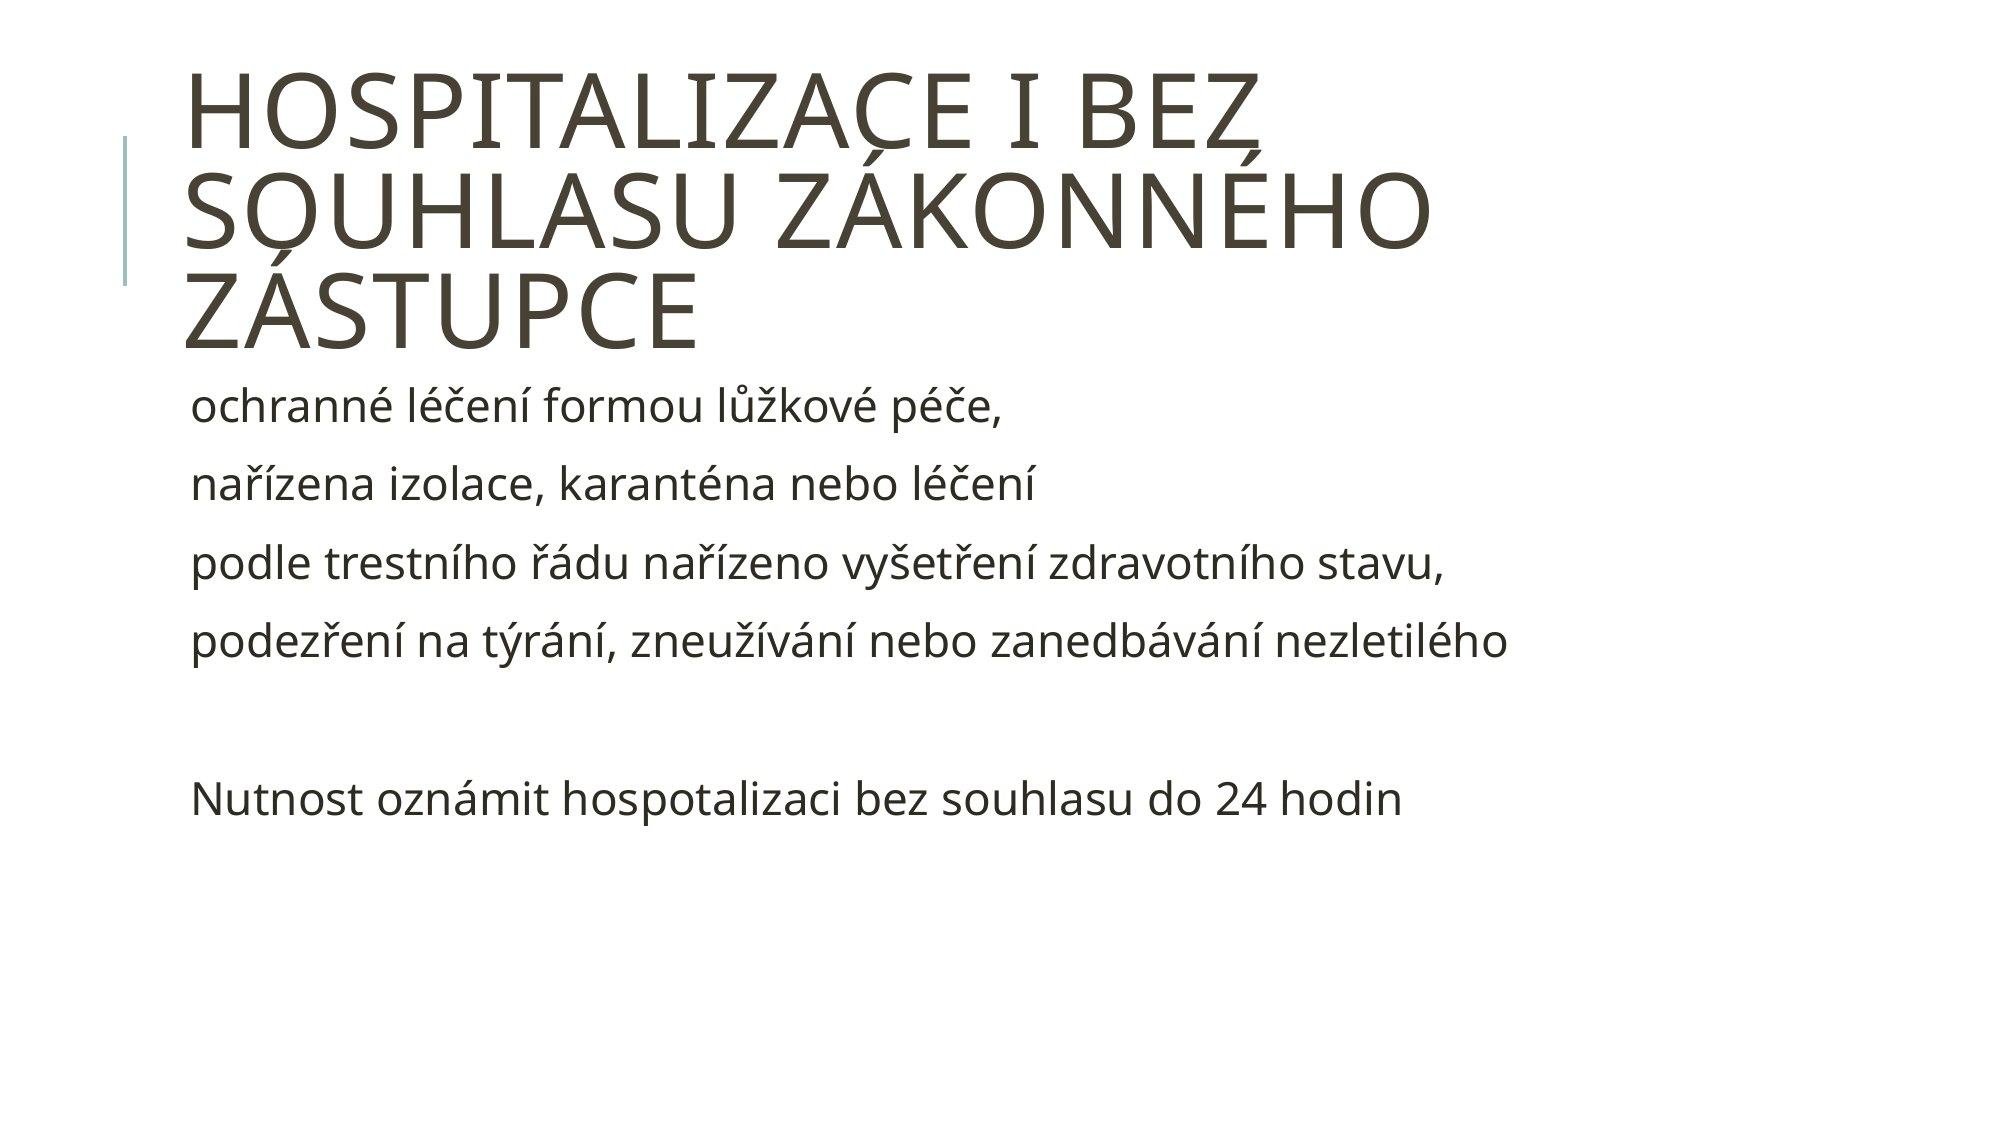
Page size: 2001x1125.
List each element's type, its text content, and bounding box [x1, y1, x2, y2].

title Hospitalizace i bez souhlasu zákonného zástupce [168, 96, 1763, 342]
list ochranné léčení formou lůžkové péče, nařízena izolace, karanténa nebo léčení podle trestního řádu nařízeno vyšetření zdravotního stavu, podezření na týrání, zneužívání nebo zanedbávání nezletilého Nutnost oznámit hospotalizaci bez souhlasu do 24 hodin [168, 375, 1763, 1035]
